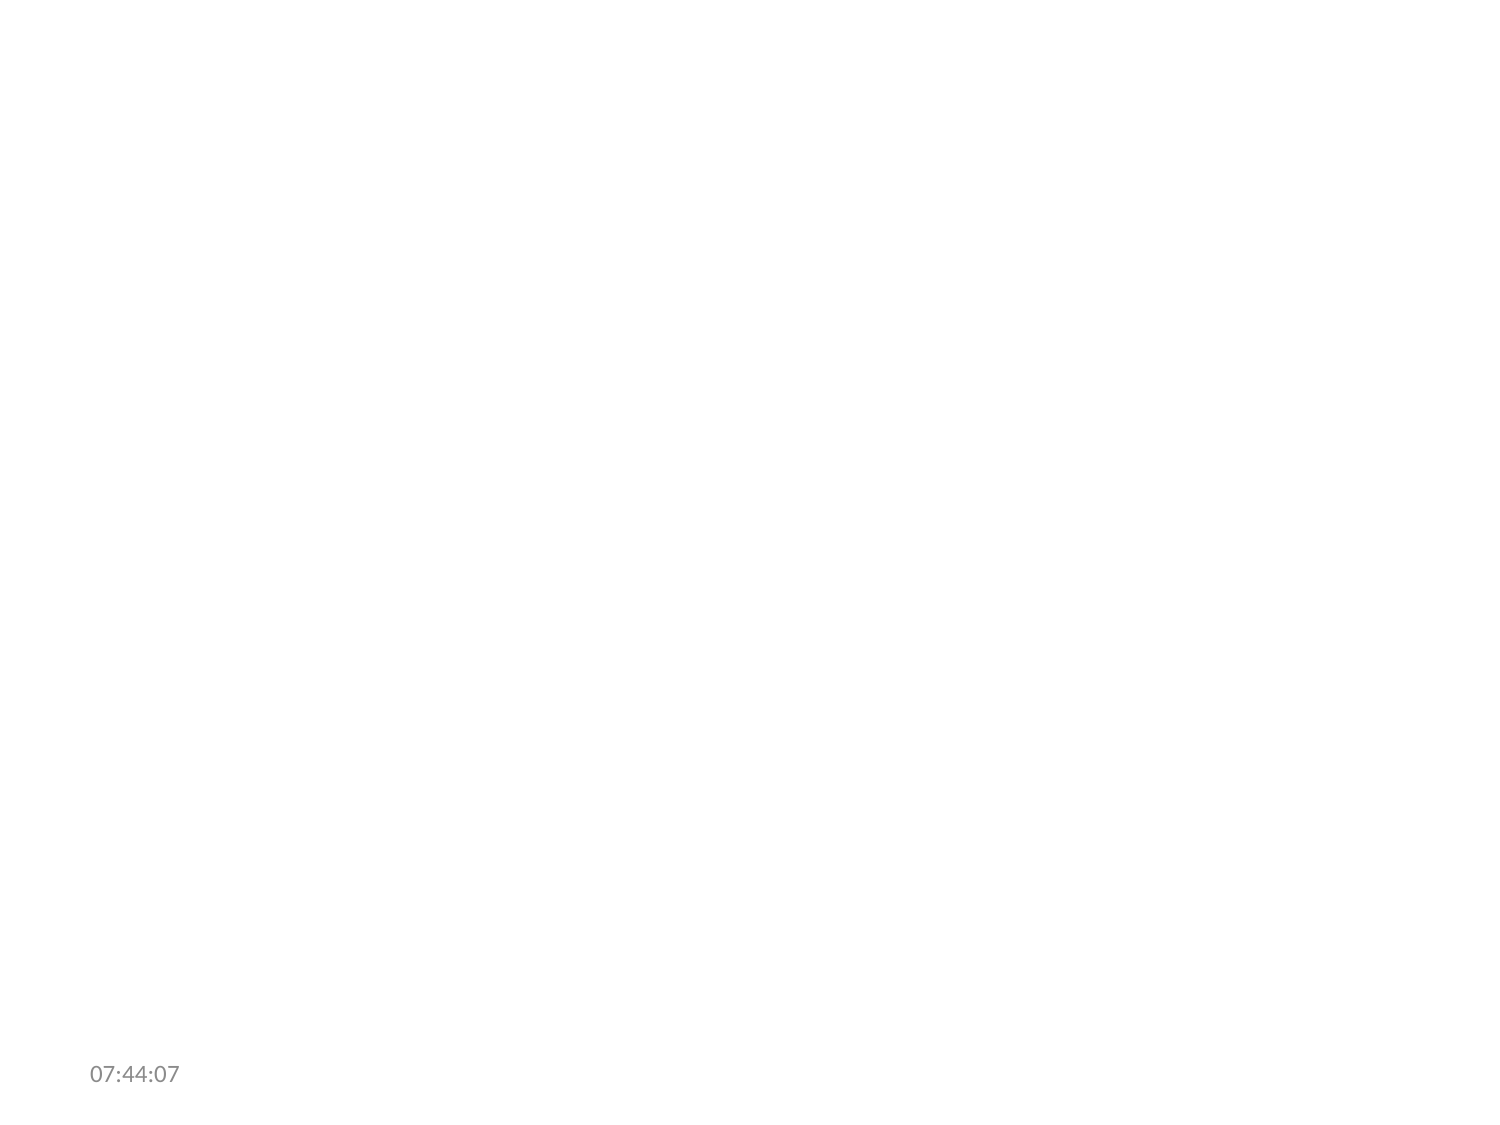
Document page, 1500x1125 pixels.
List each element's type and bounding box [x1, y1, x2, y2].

slide_number [75, 1042, 425, 1103]
